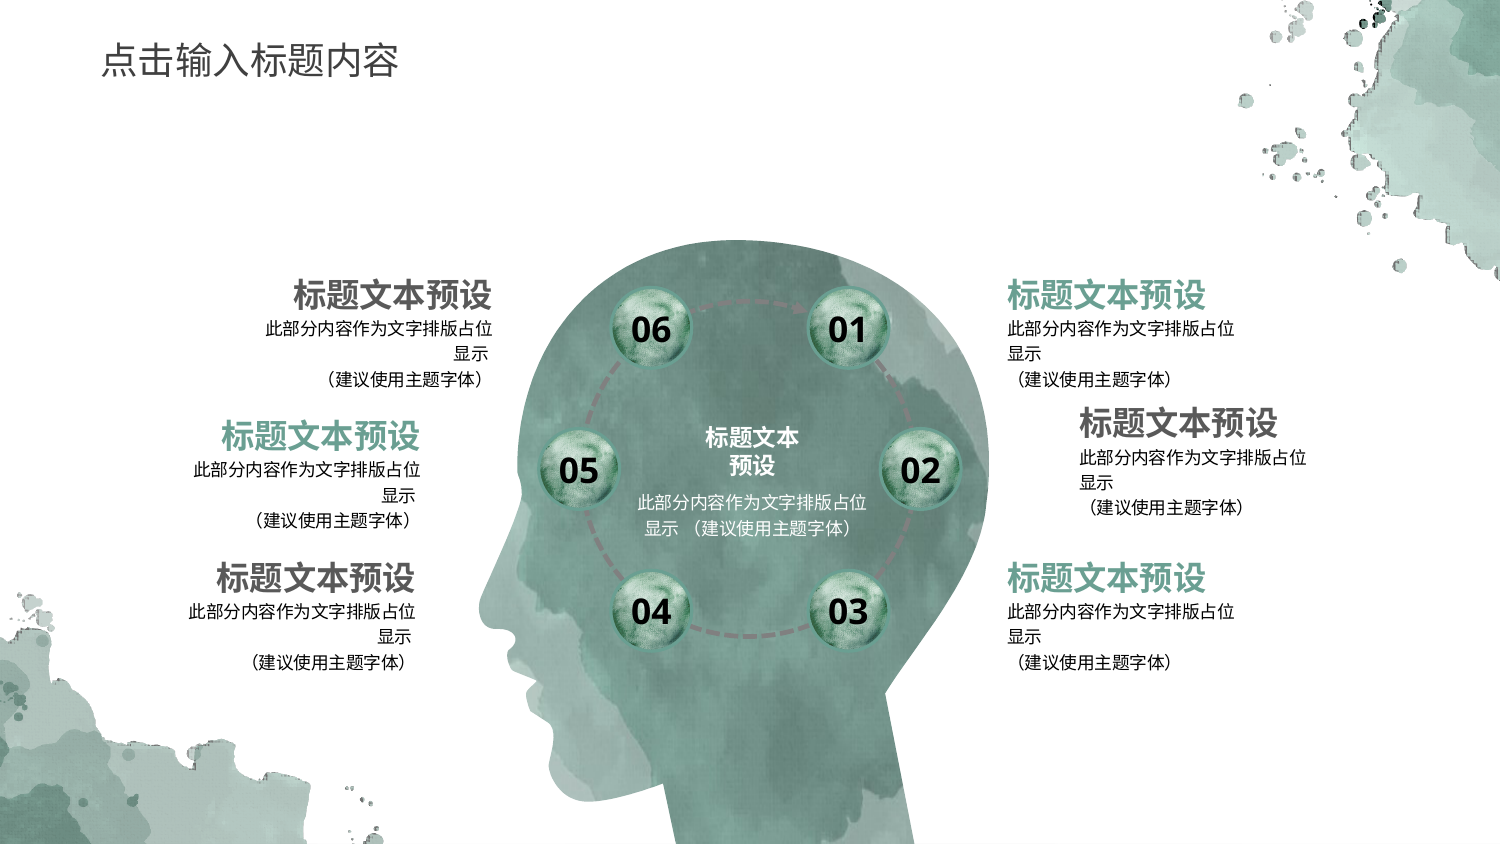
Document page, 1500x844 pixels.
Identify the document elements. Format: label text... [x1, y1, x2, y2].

text_box 点击输入标题内容 [100, 28, 450, 91]
text_box [626, 237, 866, 264]
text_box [177, 265, 1309, 673]
text_box [523, 681, 917, 844]
